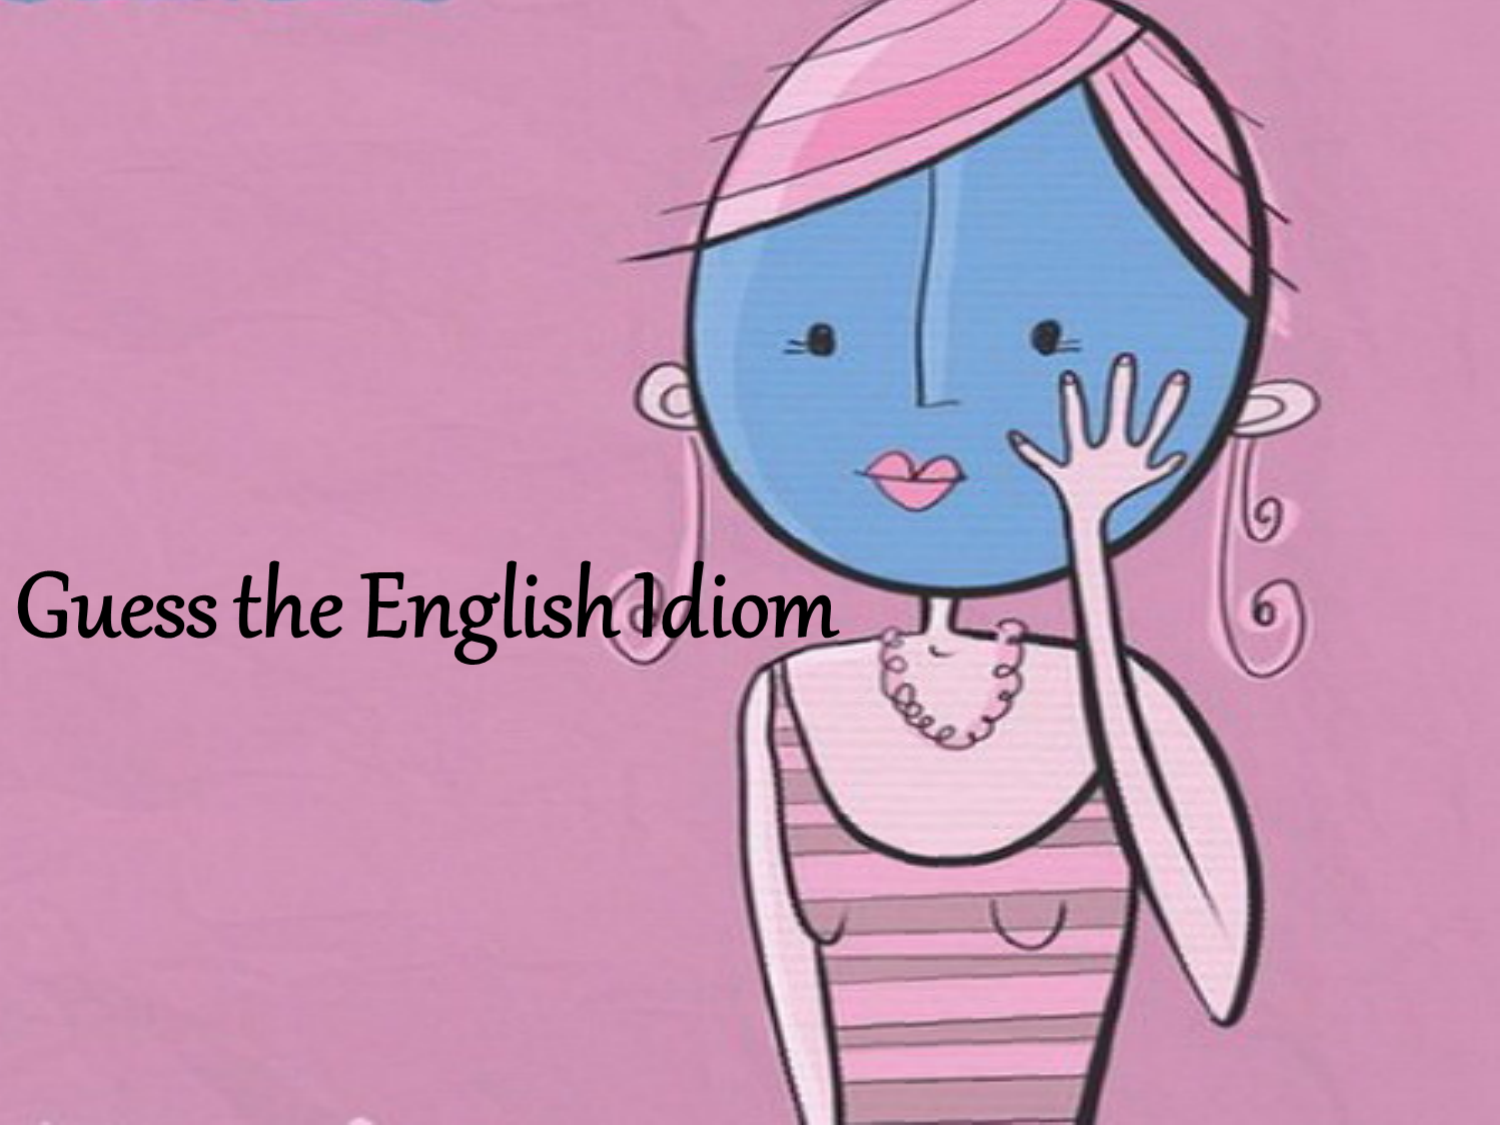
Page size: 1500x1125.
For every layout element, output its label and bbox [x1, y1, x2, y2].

list [0, 0, 1500, 1125]
picture [0, 491, 966, 731]
